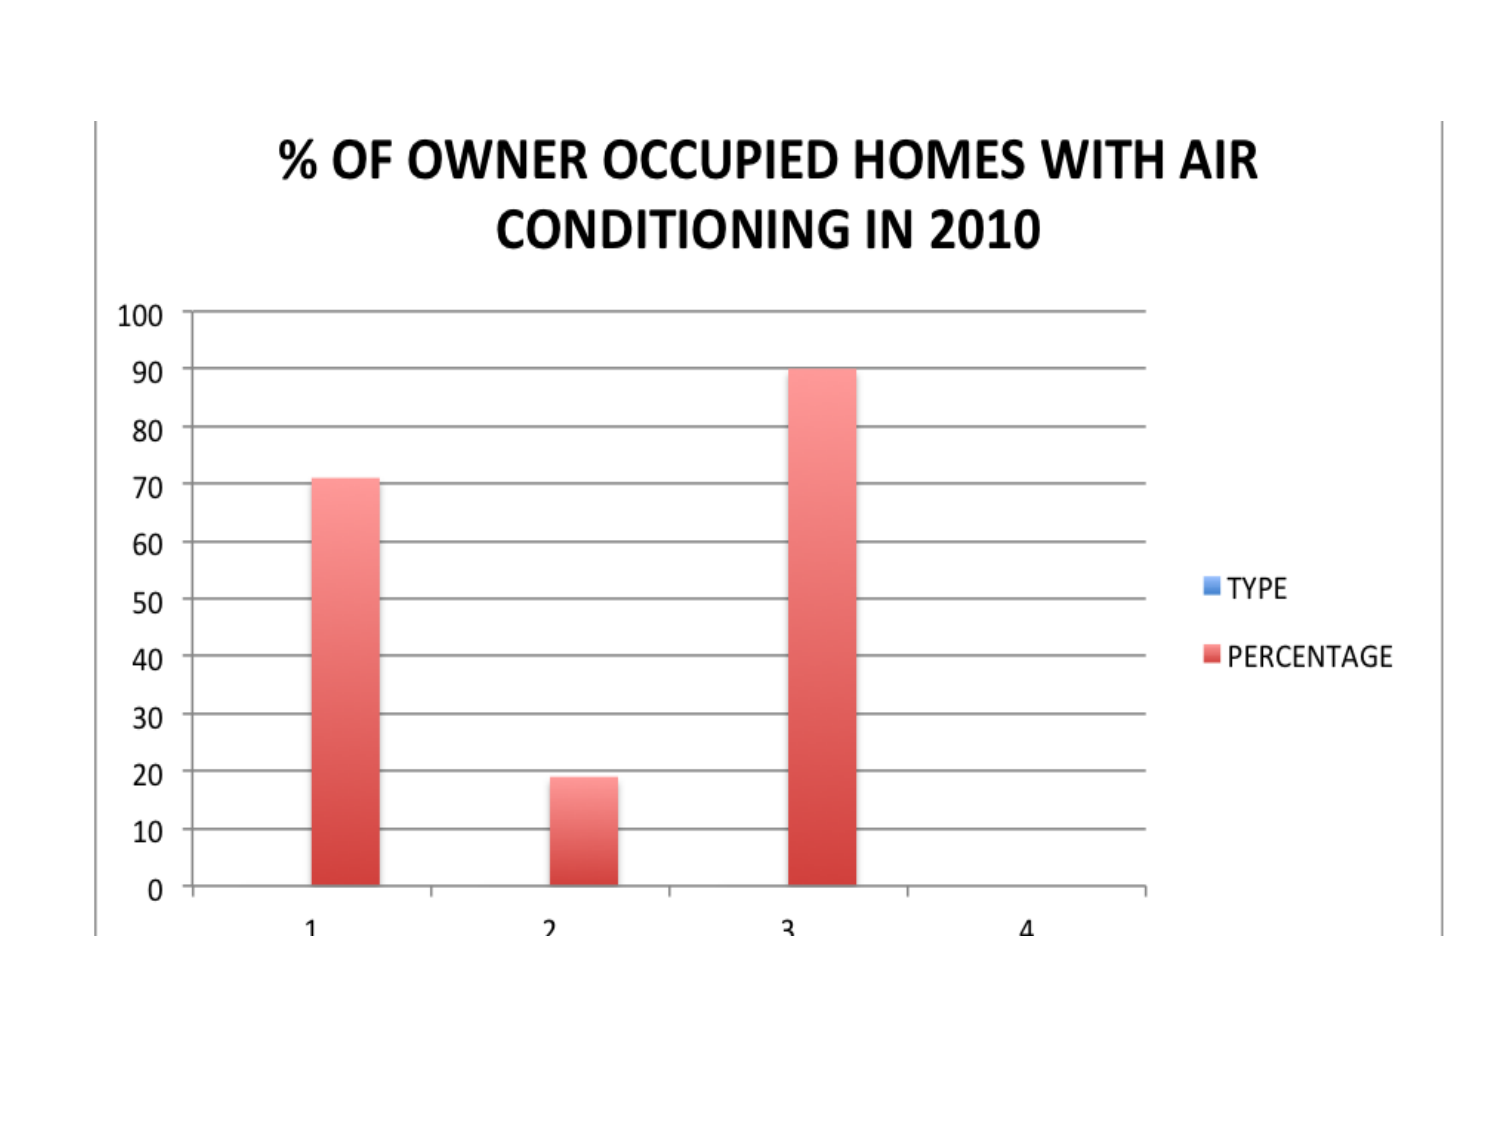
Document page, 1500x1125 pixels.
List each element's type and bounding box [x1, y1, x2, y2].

list [93, 120, 1444, 936]
